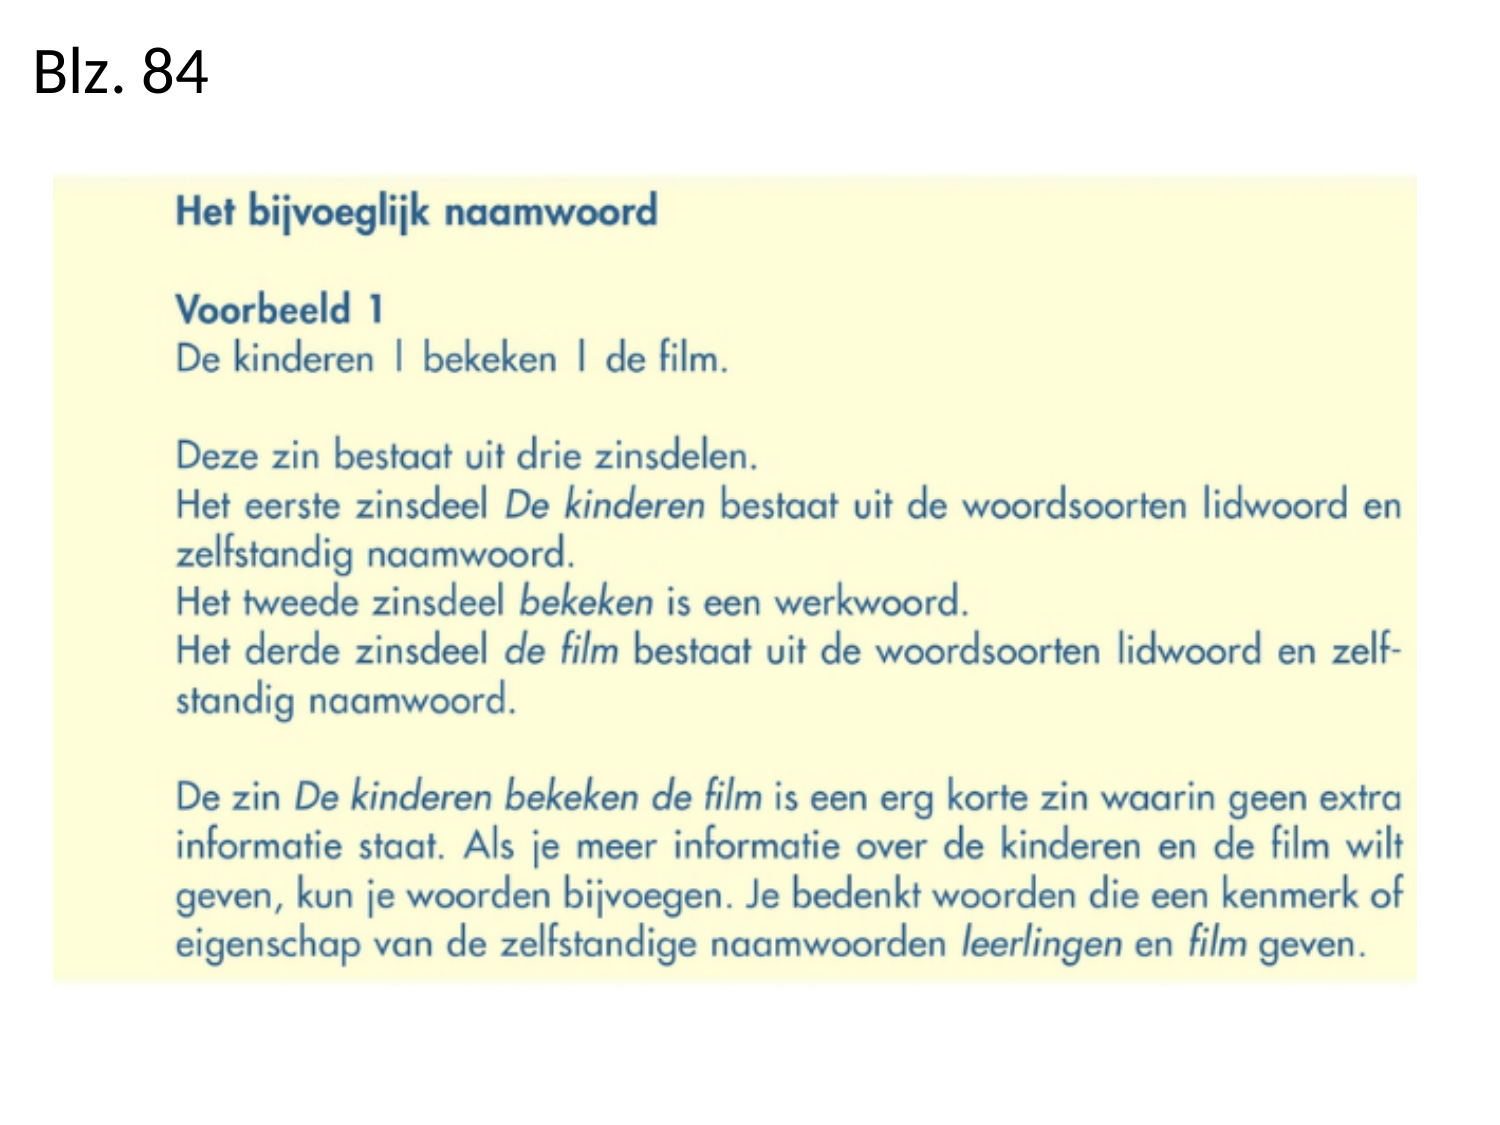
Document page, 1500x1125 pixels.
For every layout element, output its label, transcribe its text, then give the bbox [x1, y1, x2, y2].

text_box Blz. 84 [17, 19, 969, 110]
picture [52, 172, 1418, 988]
